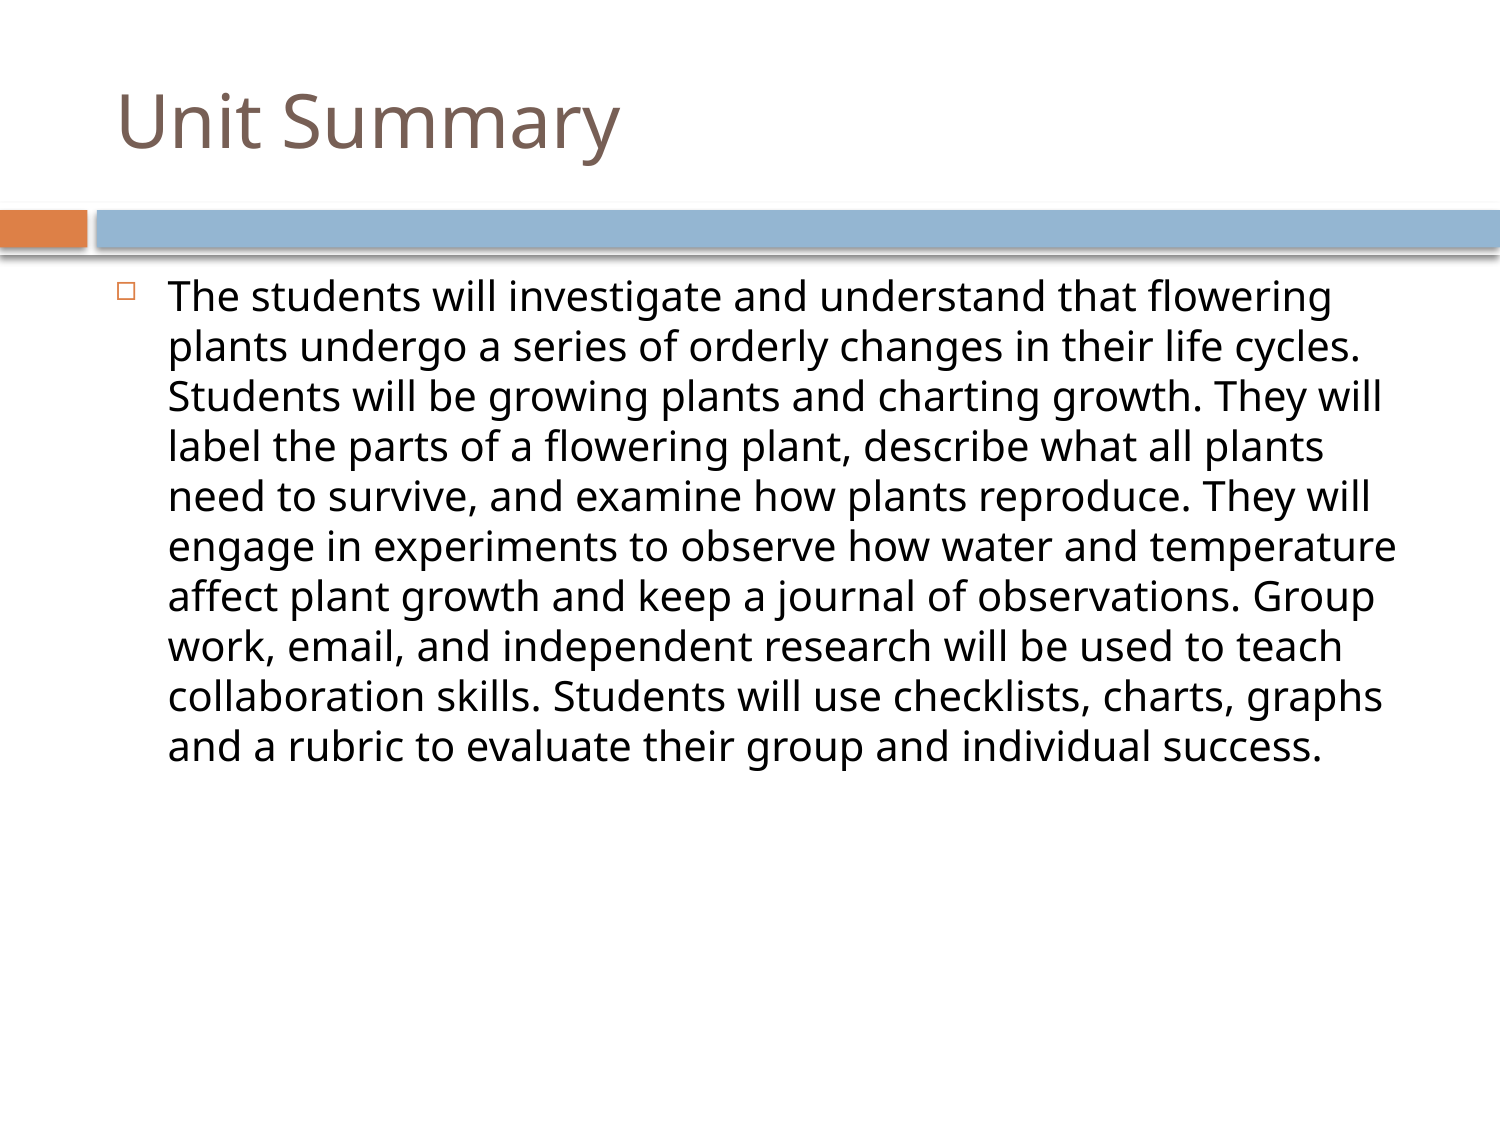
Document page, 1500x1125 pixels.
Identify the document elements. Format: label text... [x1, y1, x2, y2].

title Unit Summary [100, 37, 1438, 200]
list The students will investigate and understand that flowering plants undergo a series of orderly changes in their life cycles. Students will be growing plants and charting growth. They will label the parts of a flowering plant, describe what all plants need to survive, and examine how plants reproduce. They will engage in experiments to observe how water and temperature affect plant growth and keep a journal of observations. Group work, email, and independent research will be used to teach collaboration skills. Students will use checklists, charts, graphs and a rubric to evaluate their group and individual success. [100, 262, 1438, 1000]
